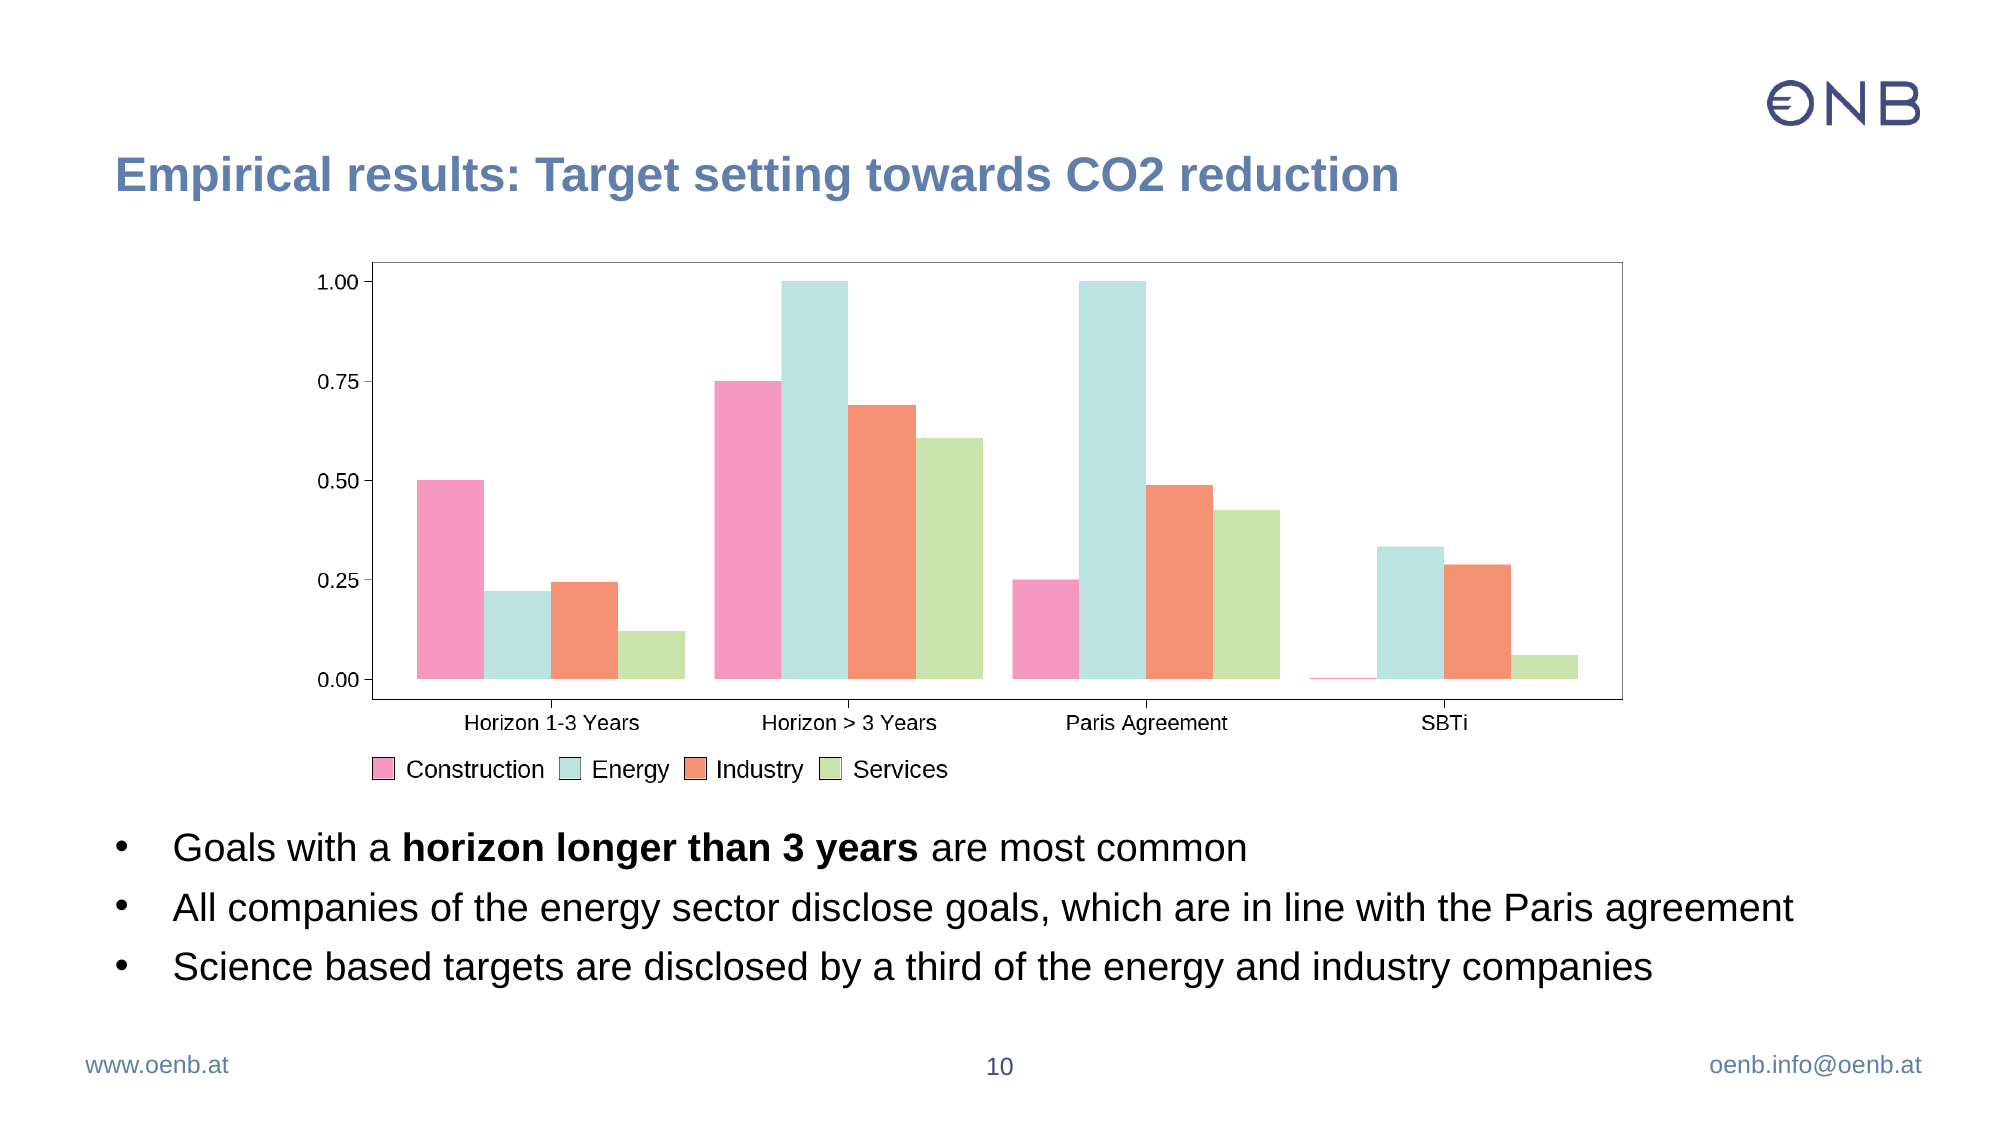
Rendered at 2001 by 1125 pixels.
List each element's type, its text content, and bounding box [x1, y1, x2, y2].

picture [1767, 80, 1920, 126]
title Empirical results: Target setting towards CO2 reduction [99, 137, 1900, 209]
text_box Goals with a horizon longer than 3 years are most common All companies of the energy sector disclose goals, which are in line with the Paris agreement Science based targets are disclosed by a third of the energy and industry companies [99, 814, 1874, 1035]
slide_number 10 [822, 1044, 1178, 1089]
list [288, 226, 1650, 815]
